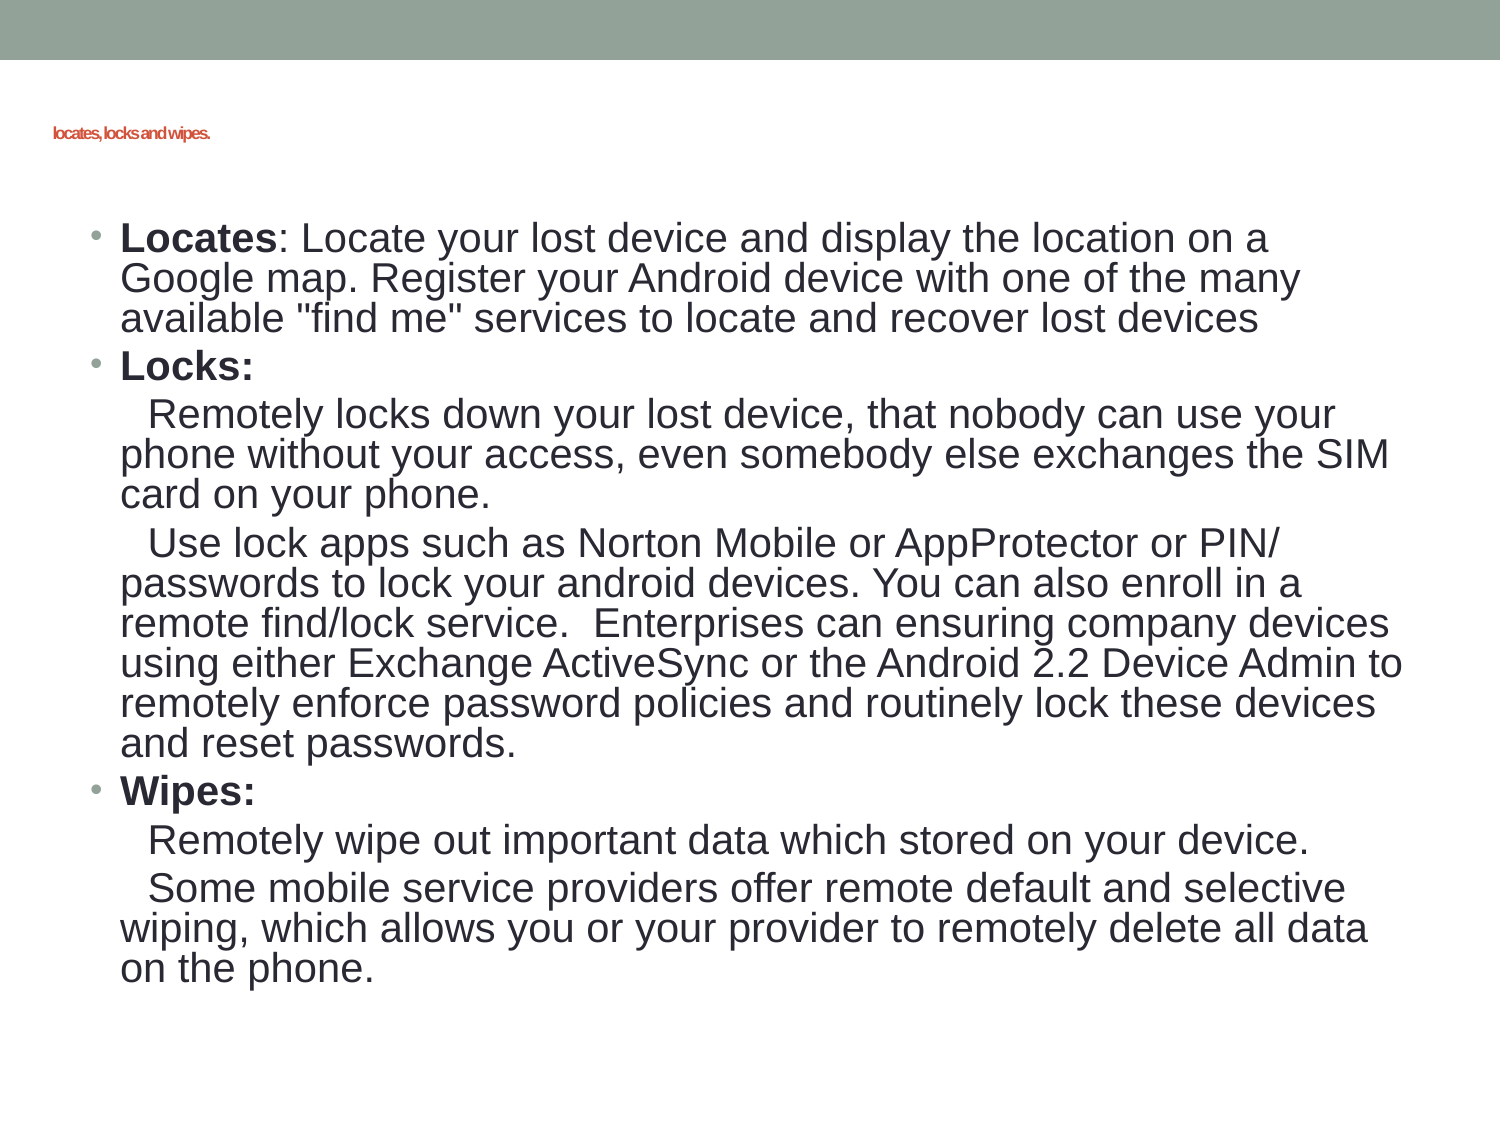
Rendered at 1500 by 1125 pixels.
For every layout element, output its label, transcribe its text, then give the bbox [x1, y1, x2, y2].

title locates, locks and wipes. [37, 50, 1425, 213]
list Locates: Locate your lost device and display the location on a Google map. Register your Android device with one of the many available "find me" services to locate and recover lost devices Locks: Remotely locks down your lost device, that nobody can use your phone without your access, even somebody else exchanges the SIM card on your phone. Use lock apps such as Norton Mobile or AppProtector or PIN/ passwords to lock your android devices. You can also enroll in a remote find/lock service. Enterprises can ensuring company devices using either Exchange ActiveSync or the Android 2.2 Device Admin to remotely enforce password policies and routinely lock these devices and reset passwords. Wipes: Remotely wipe out important data which stored on your device. Some mobile service providers offer remote default and selective wiping, which allows you or your provider to remotely delete all data on the phone. [75, 212, 1425, 1075]
